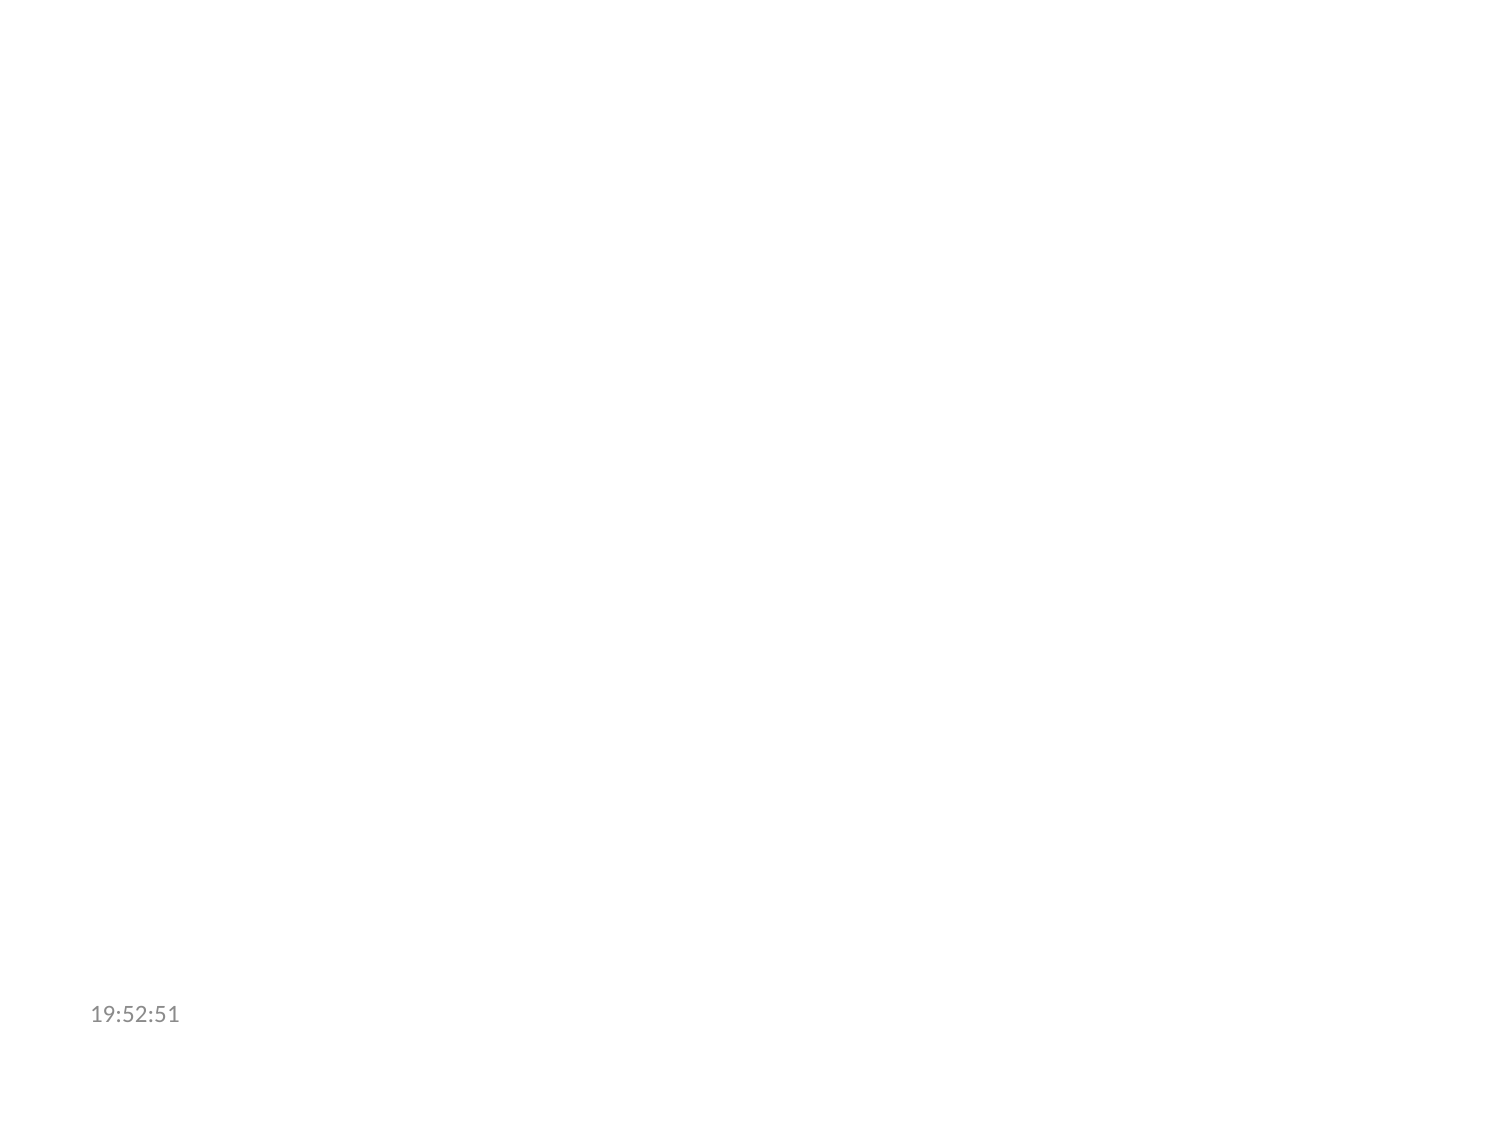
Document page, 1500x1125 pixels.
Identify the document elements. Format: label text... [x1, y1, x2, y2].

text_box 15:35:09 [75, 982, 425, 1043]
